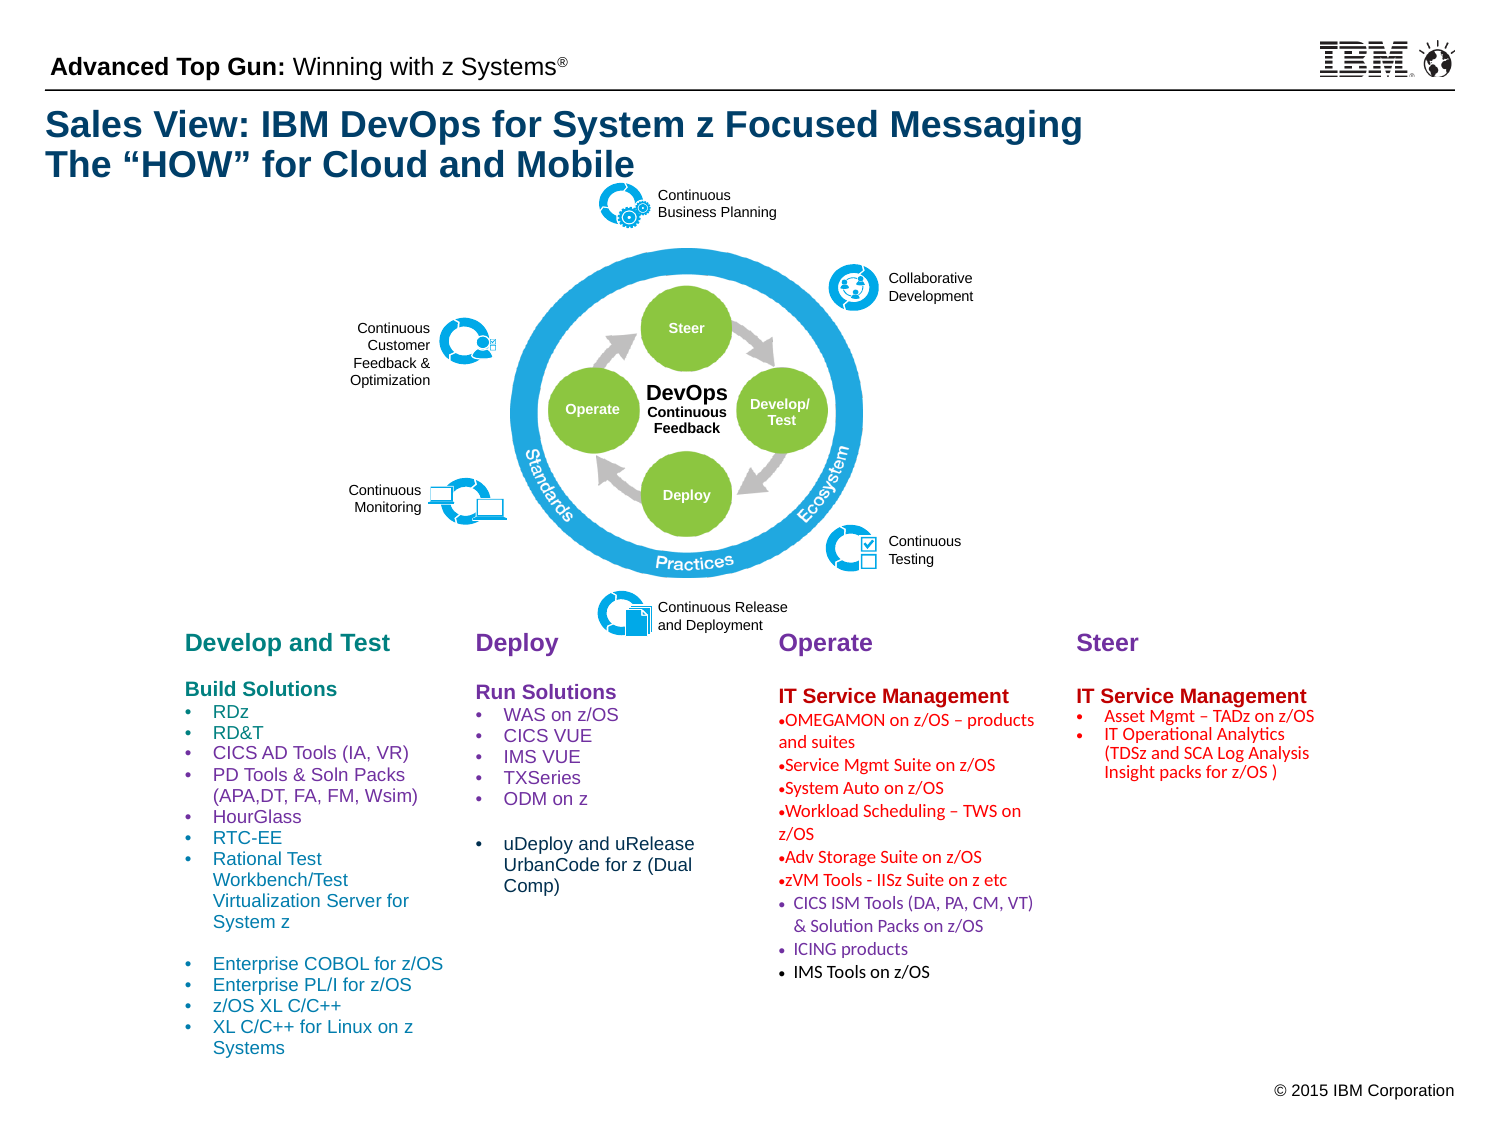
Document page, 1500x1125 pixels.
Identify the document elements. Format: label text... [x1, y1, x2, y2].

table_header Operate IT Service Management OMEGAMON on z/OS – products and suites Service Mgmt Suite on z/OS System Auto on z/OS Workload Scheduling – TWS on z/OS Adv Storage Suite on z/OS zVM Tools - IISz Suite on z etc CICS ISM Tools (DA, PA, CM, VT) & Solution Packs on z/OS ICING products IMS Tools on z/OS [765, 622, 1063, 1095]
table_header Develop and Test Build Solutions RDz RD&T CICS AD Tools (IA, VR) PD Tools & Soln Packs (APA,DT, FA, FM, Wsim) HourGlass RTC-EE Rational Test Workbench/Test Virtualization Server for System z Enterprise COBOL for z/OS Enterprise PL/I for z/OS z/OS XL C/C++ XL C/C++ for Linux on z Systems [171, 622, 462, 1095]
table_header Steer IT Service Management Asset Mgmt – TADz on z/OS IT Operational Analytics (TDSz and SCA Log Analysis Insight packs for z/OS ) [1063, 622, 1336, 1095]
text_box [321, 178, 1001, 638]
title Sales View: IBM DevOps for System z Focused Messaging The “HOW” for Cloud and Mobile [29, 97, 1455, 203]
table_header Deploy Run Solutions WAS on z/OS CICS VUE IMS VUE TXSeries ODM on z uDeploy and uRelease UrbanCode for z (Dual Comp) [462, 646, 765, 1095]
